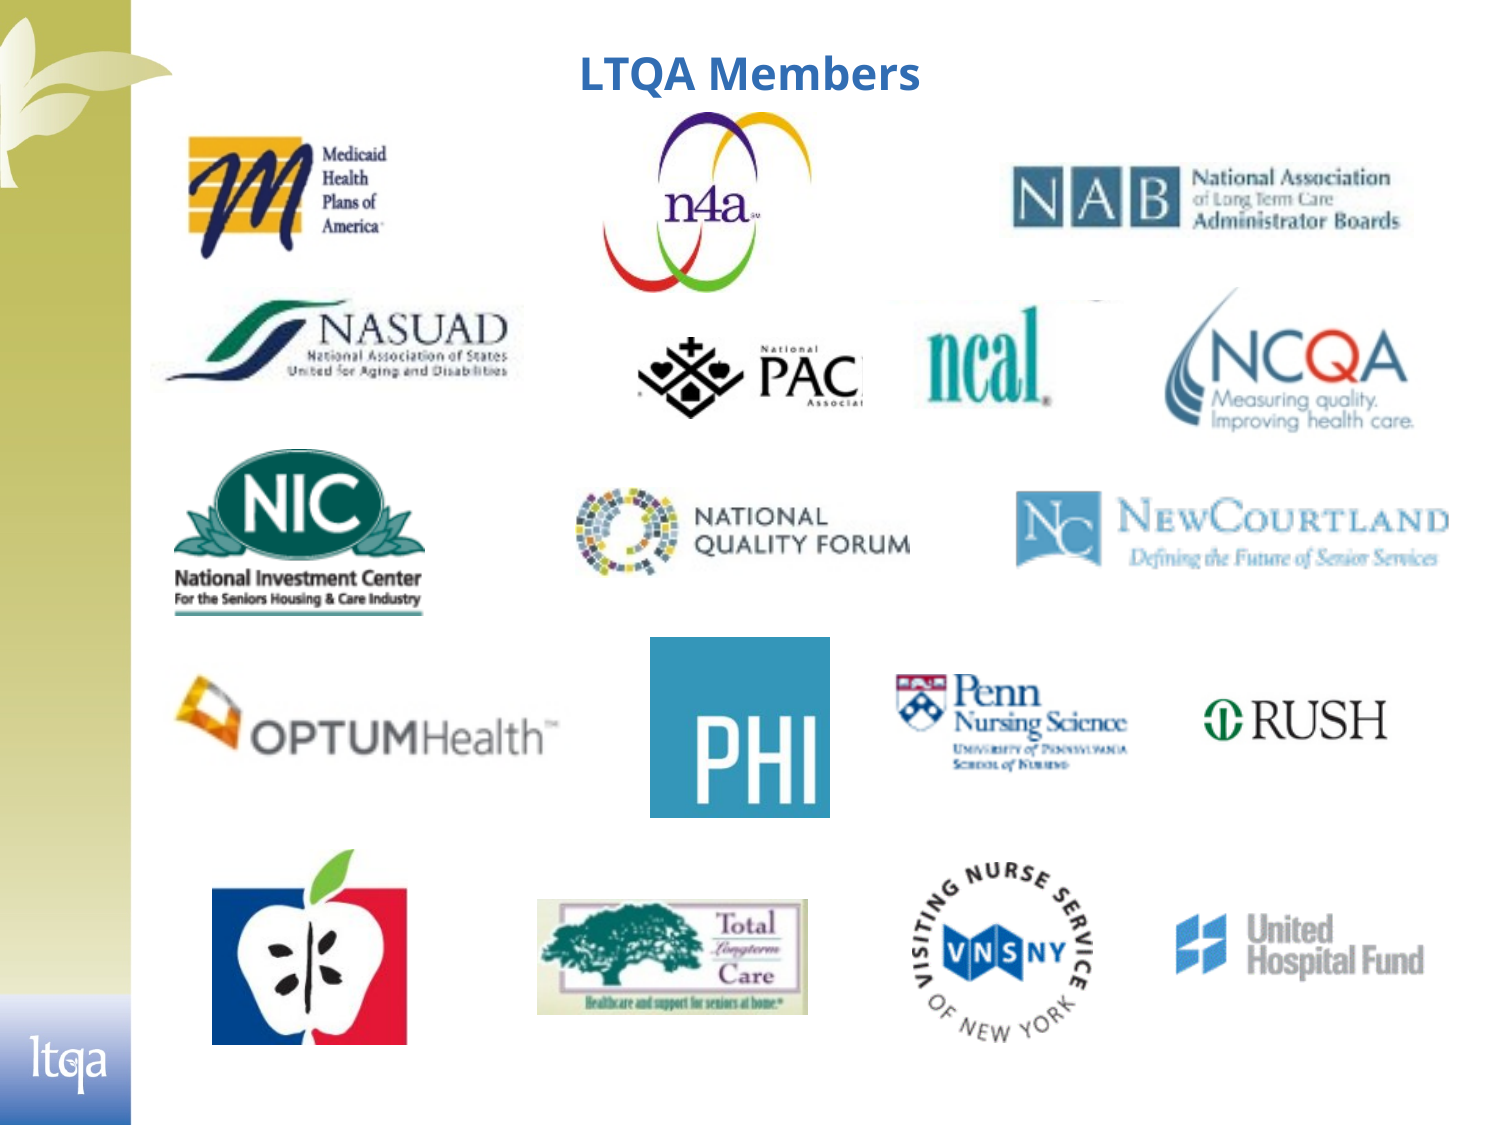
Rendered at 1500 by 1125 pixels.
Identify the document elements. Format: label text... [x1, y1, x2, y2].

picture [212, 849, 408, 1046]
picture [1199, 624, 1393, 818]
picture [574, 487, 911, 578]
picture [649, 637, 831, 818]
picture [637, 299, 1124, 426]
picture [887, 674, 1138, 776]
picture [912, 862, 1093, 1043]
picture [1162, 287, 1421, 438]
picture [537, 899, 808, 1016]
picture [1174, 912, 1426, 984]
picture [1012, 487, 1463, 578]
picture [999, 162, 1414, 238]
title LTQA Members [74, 44, 1426, 101]
picture [599, 112, 817, 293]
picture [0, 0, 571, 1125]
picture [174, 449, 426, 616]
